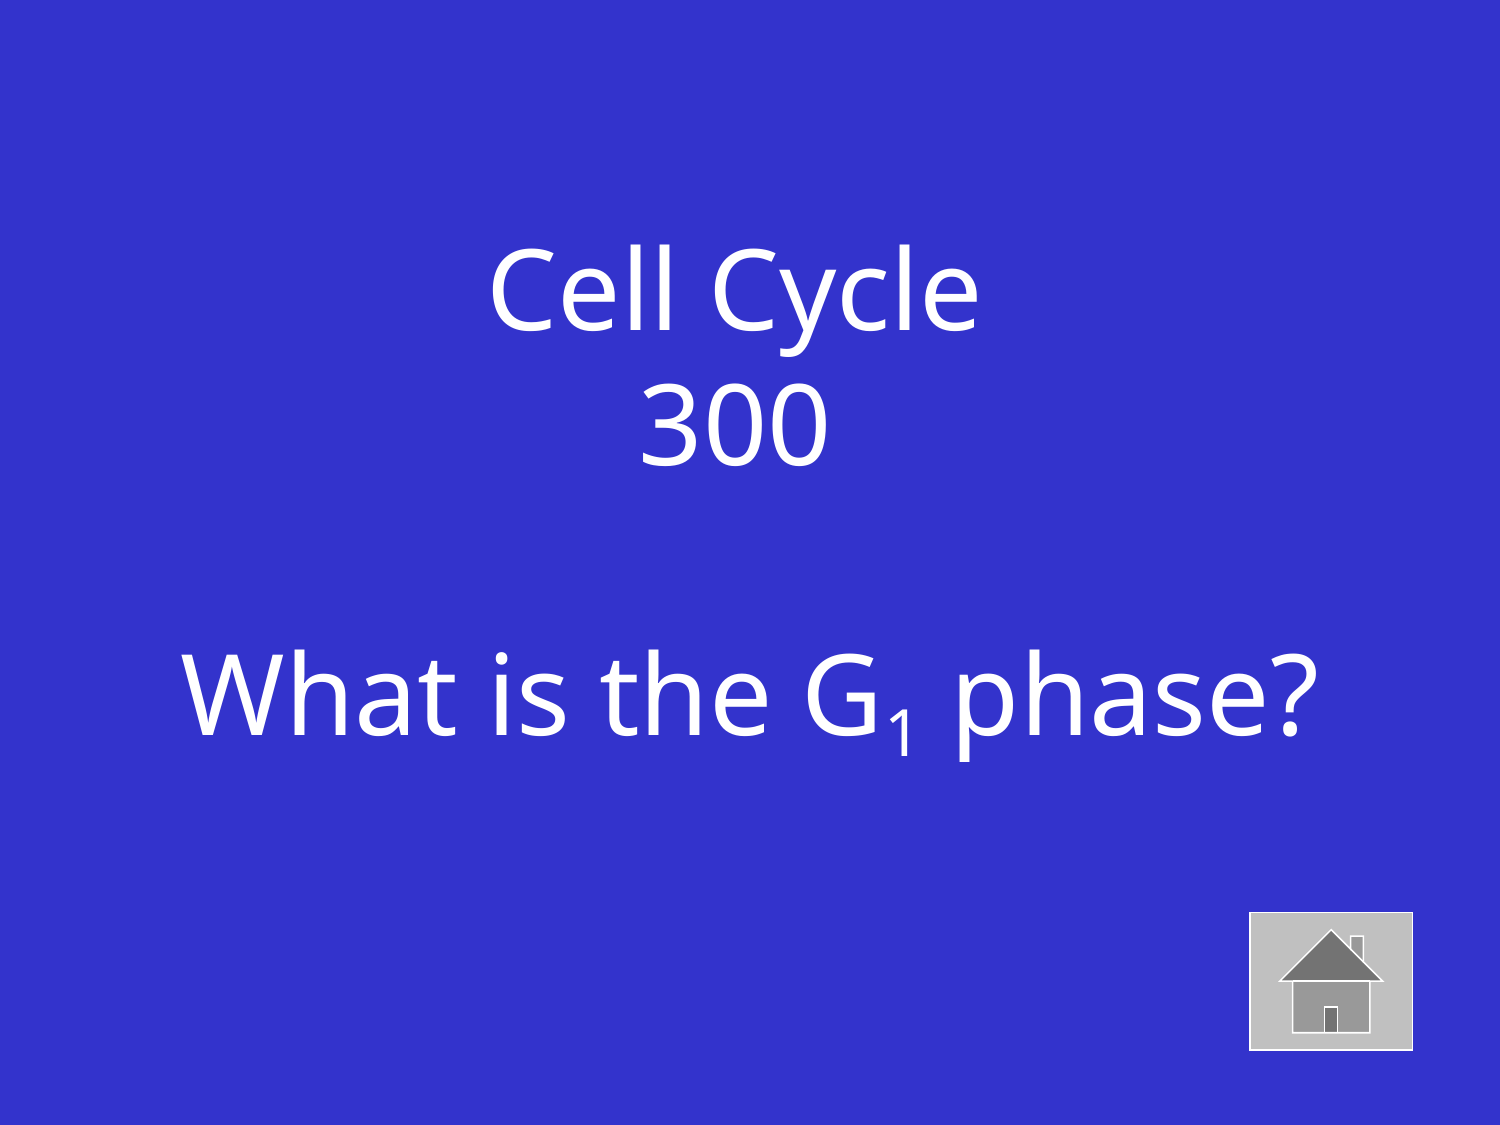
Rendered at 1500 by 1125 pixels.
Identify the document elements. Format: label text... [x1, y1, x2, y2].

text_box [1249, 912, 1413, 1050]
title Cell Cycle 300 What is the G1 phase? [112, 399, 1388, 588]
